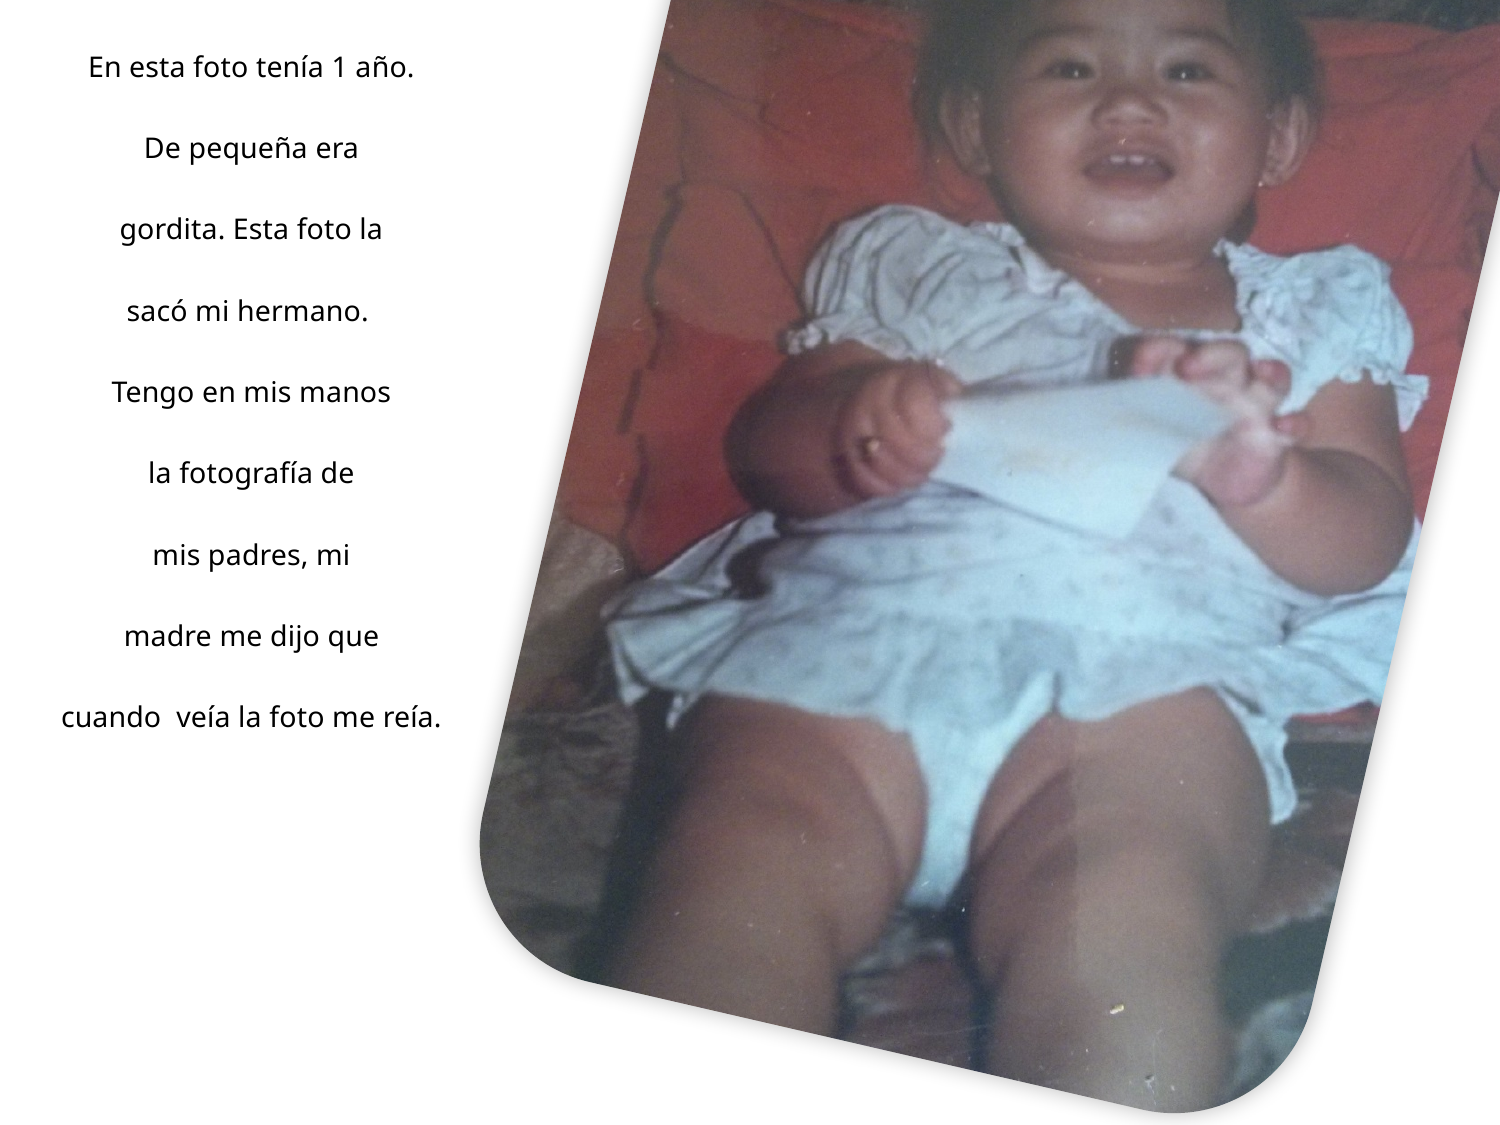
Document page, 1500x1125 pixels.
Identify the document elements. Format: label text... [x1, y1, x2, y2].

picture [479, 0, 1500, 1114]
list En esta foto tenía 1 año. De pequeña era gordita. Esta foto la sacó mi hermano. Tengo en mis manos la fotografía de mis padres, mi madre me dijo que cuando veía la foto me reía. [0, 0, 572, 743]
